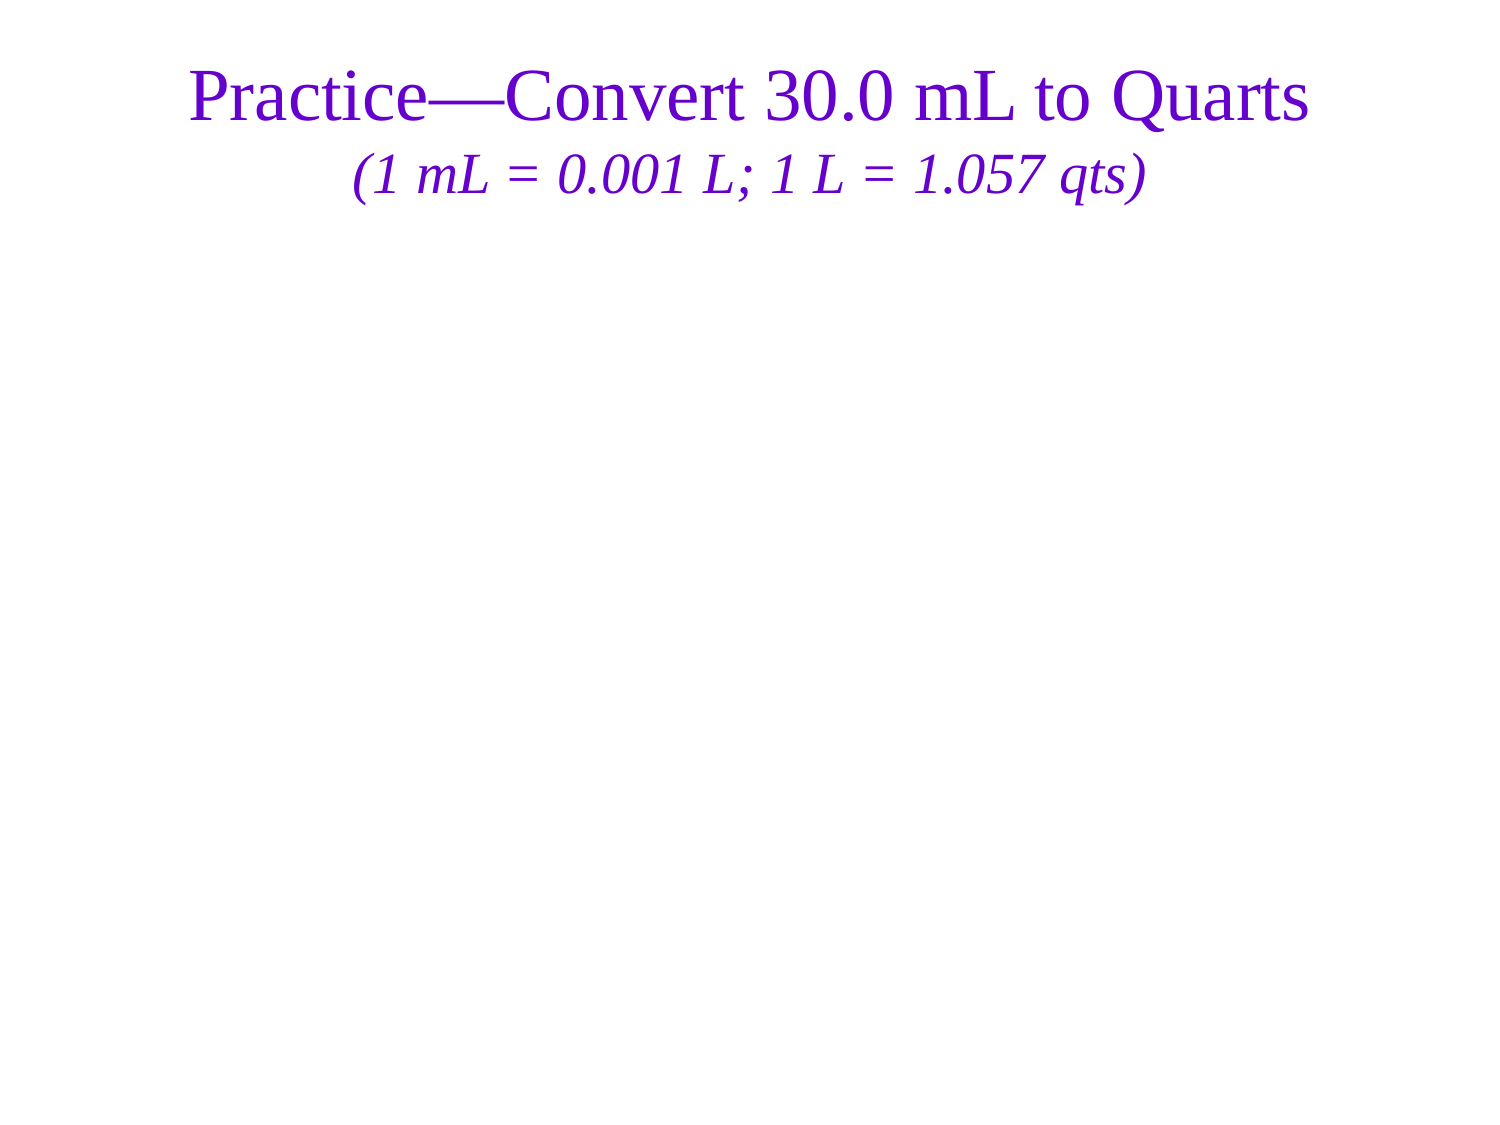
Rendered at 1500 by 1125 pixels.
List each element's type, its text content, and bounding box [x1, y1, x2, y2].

text_box Practice—Convert 30.0 mL to Quarts (1 mL = 0.001 L; 1 L = 1.057 qts) [112, 49, 1388, 200]
